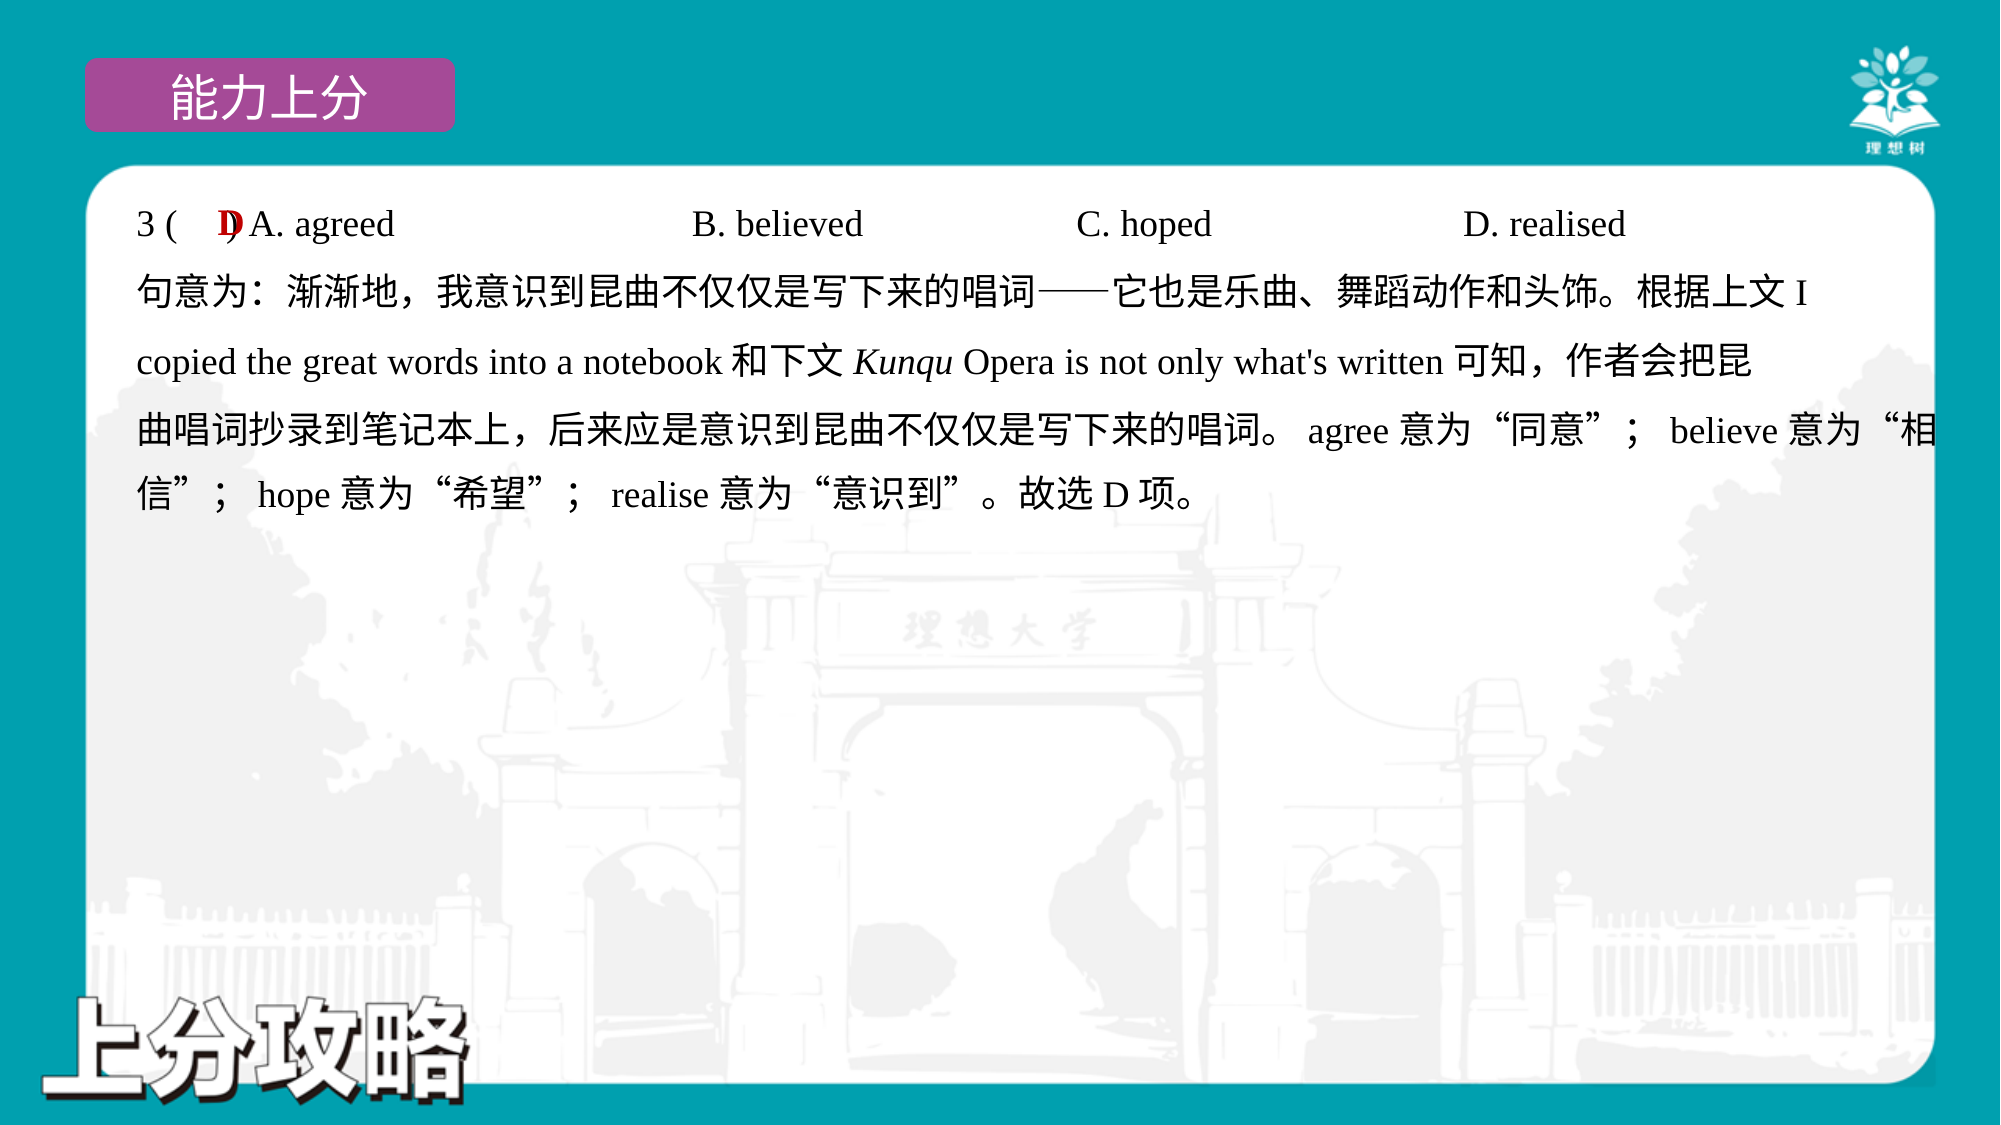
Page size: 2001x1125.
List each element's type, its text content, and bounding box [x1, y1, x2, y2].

text_box 句意为：渐渐地，我意识到昆曲不仅仅是写下来的唱词——它也是乐曲、舞蹈动作和头饰。根据上文I copied the great words into a notebook和下文Kunqu Opera is not only what's written可知，作者会把昆 曲唱词抄录到笔记本上，后来应是意识到昆曲不仅仅是写下来的唱词。agree意为“同意”；believe意为“相 信”；hope意为“希望”；realise意为“意识到”。故选D项。 [136, 244, 1865, 509]
text_box 3 ( ) A. agreed B. believed C. hoped D. realised [136, 176, 1865, 237]
text_box D [204, 176, 259, 236]
picture [0, 0, 2000, 1125]
